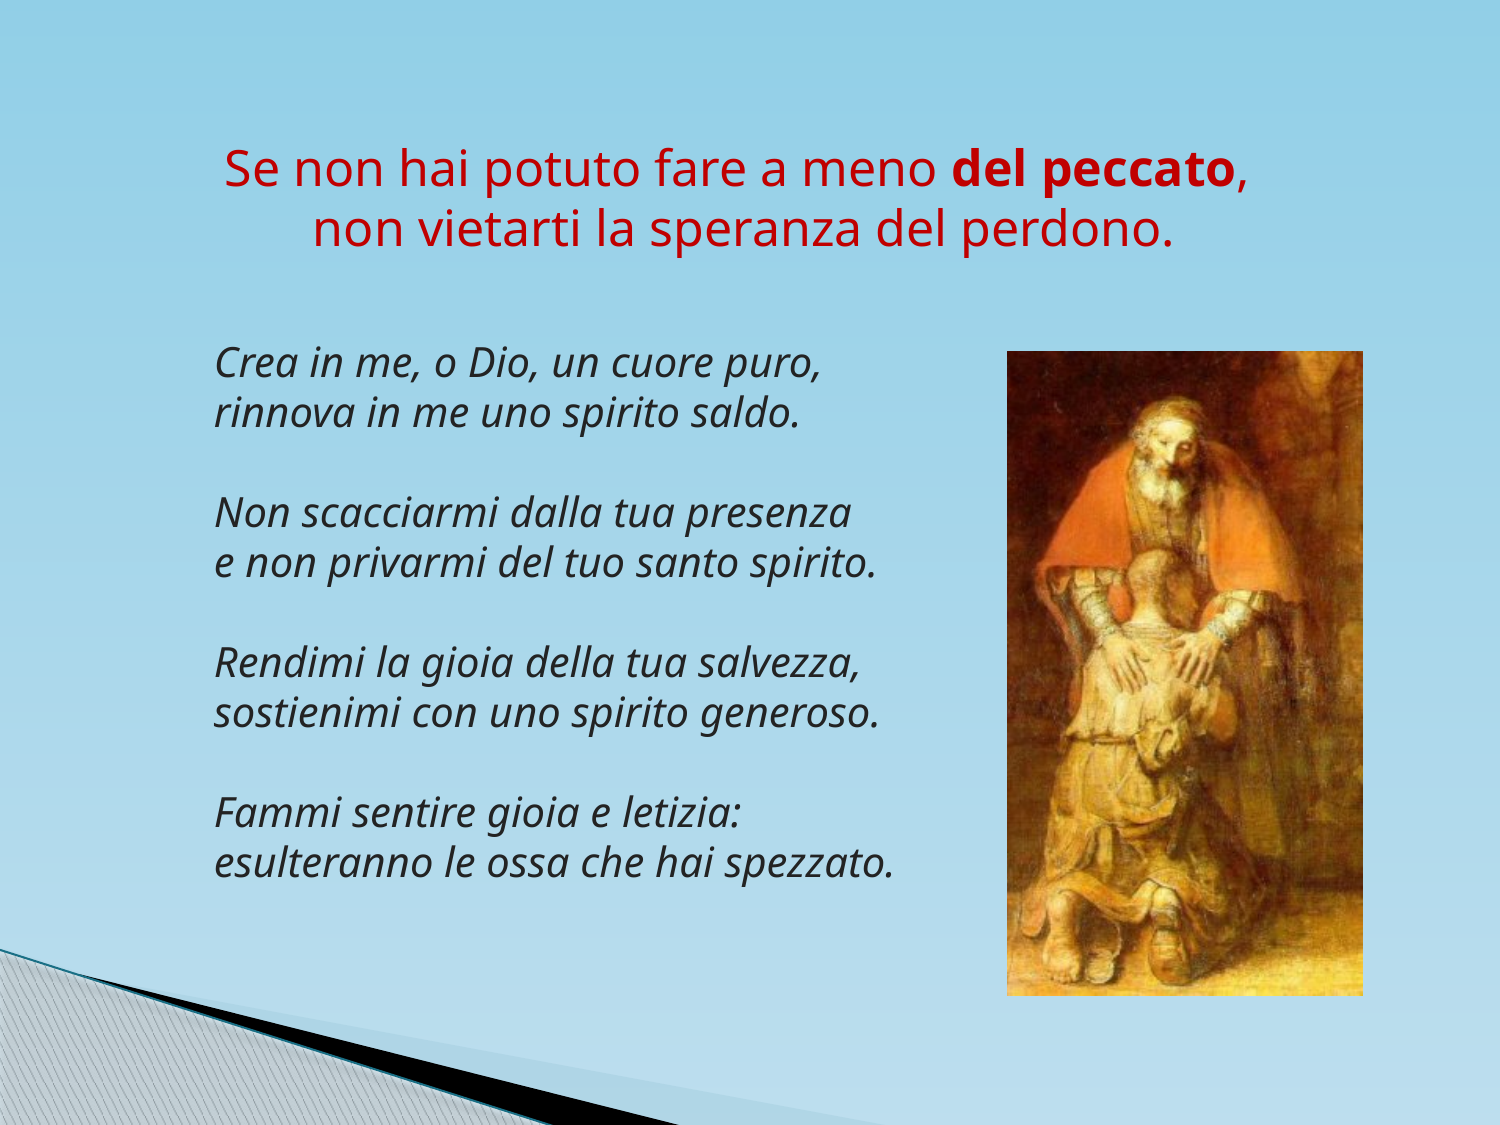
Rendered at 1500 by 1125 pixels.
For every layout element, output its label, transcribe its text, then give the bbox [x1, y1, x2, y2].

text_box Crea in me, o Dio, un cuore puro, rinnova in me uno spirito saldo. Non scacciarmi dalla tua presenza e non privarmi del tuo santo spirito. Rendimi la gioia della tua salvezza, sostienimi con uno spirito generoso. Fammi sentire gioia e letizia: esulteranno le ossa che hai spezzato. [199, 328, 950, 1033]
picture [1007, 351, 1363, 996]
text_box Se non hai potuto fare a meno del peccato, non vietarti la speranza del perdono. [81, 128, 1407, 264]
